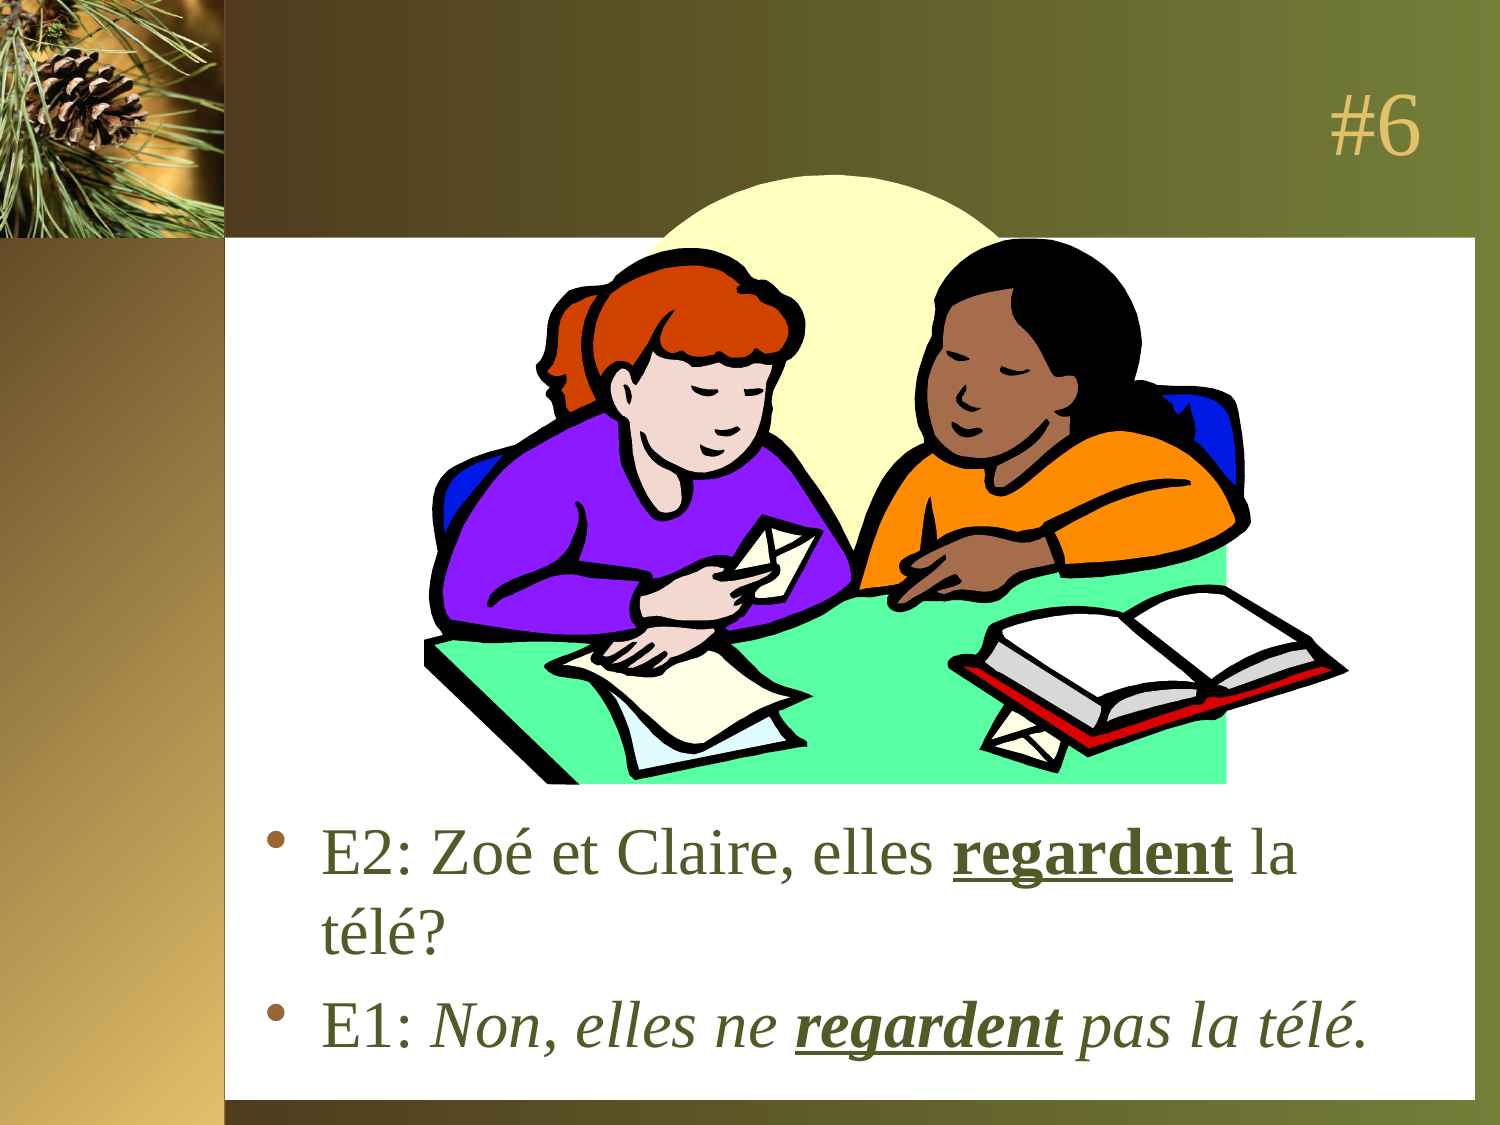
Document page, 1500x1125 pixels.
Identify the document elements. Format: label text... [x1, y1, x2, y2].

picture [423, 174, 1350, 785]
list E2: Zoé et Claire, elles regardent la télé? E1: Non, elles ne regardent pas la télé. [249, 799, 1438, 1063]
picture [0, 0, 224, 238]
title #6 [249, 24, 1438, 213]
